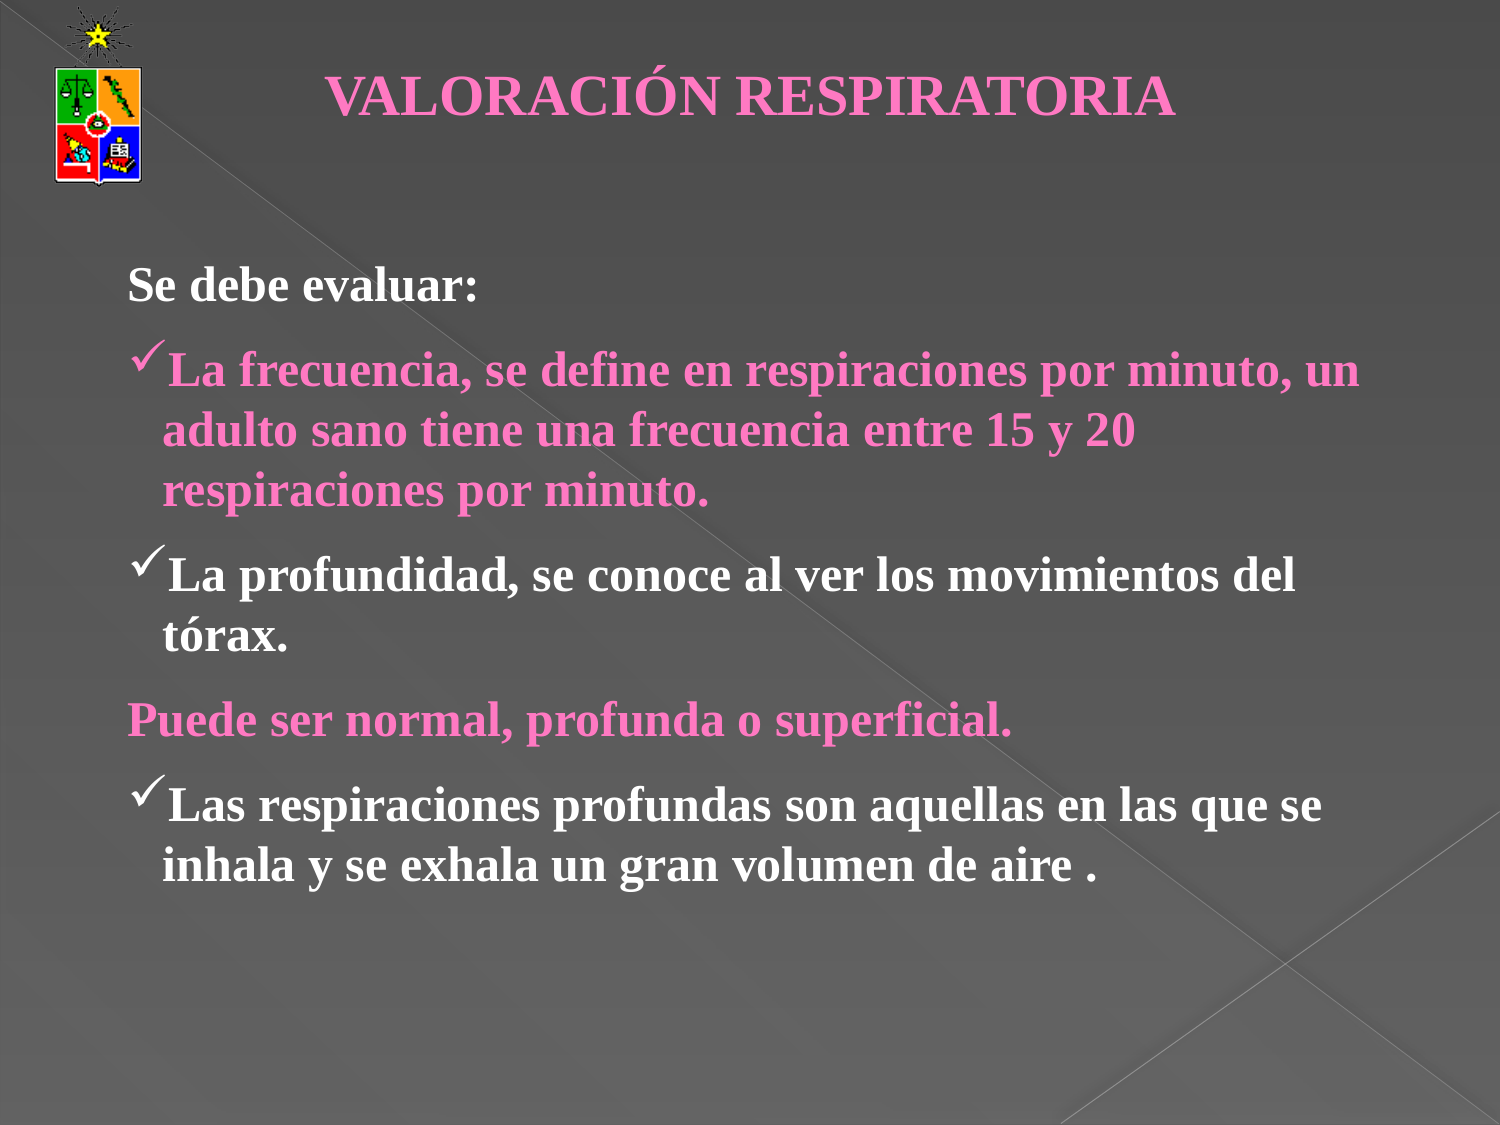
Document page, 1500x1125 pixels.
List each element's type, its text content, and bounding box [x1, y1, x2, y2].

picture [37, 0, 160, 193]
text_box VALORACIÓN RESPIRATORIA Se debe evaluar: La frecuencia, se define en respiraciones por minuto, un adulto sano tiene una frecuencia entre 15 y 20 respiraciones por minuto. La profundidad, se conoce al ver los movimientos del tórax. Puede ser normal, profunda o superficial. Las respiraciones profundas son aquellas en las que se inhala y se exhala un gran volumen de aire . [112, 49, 1400, 984]
